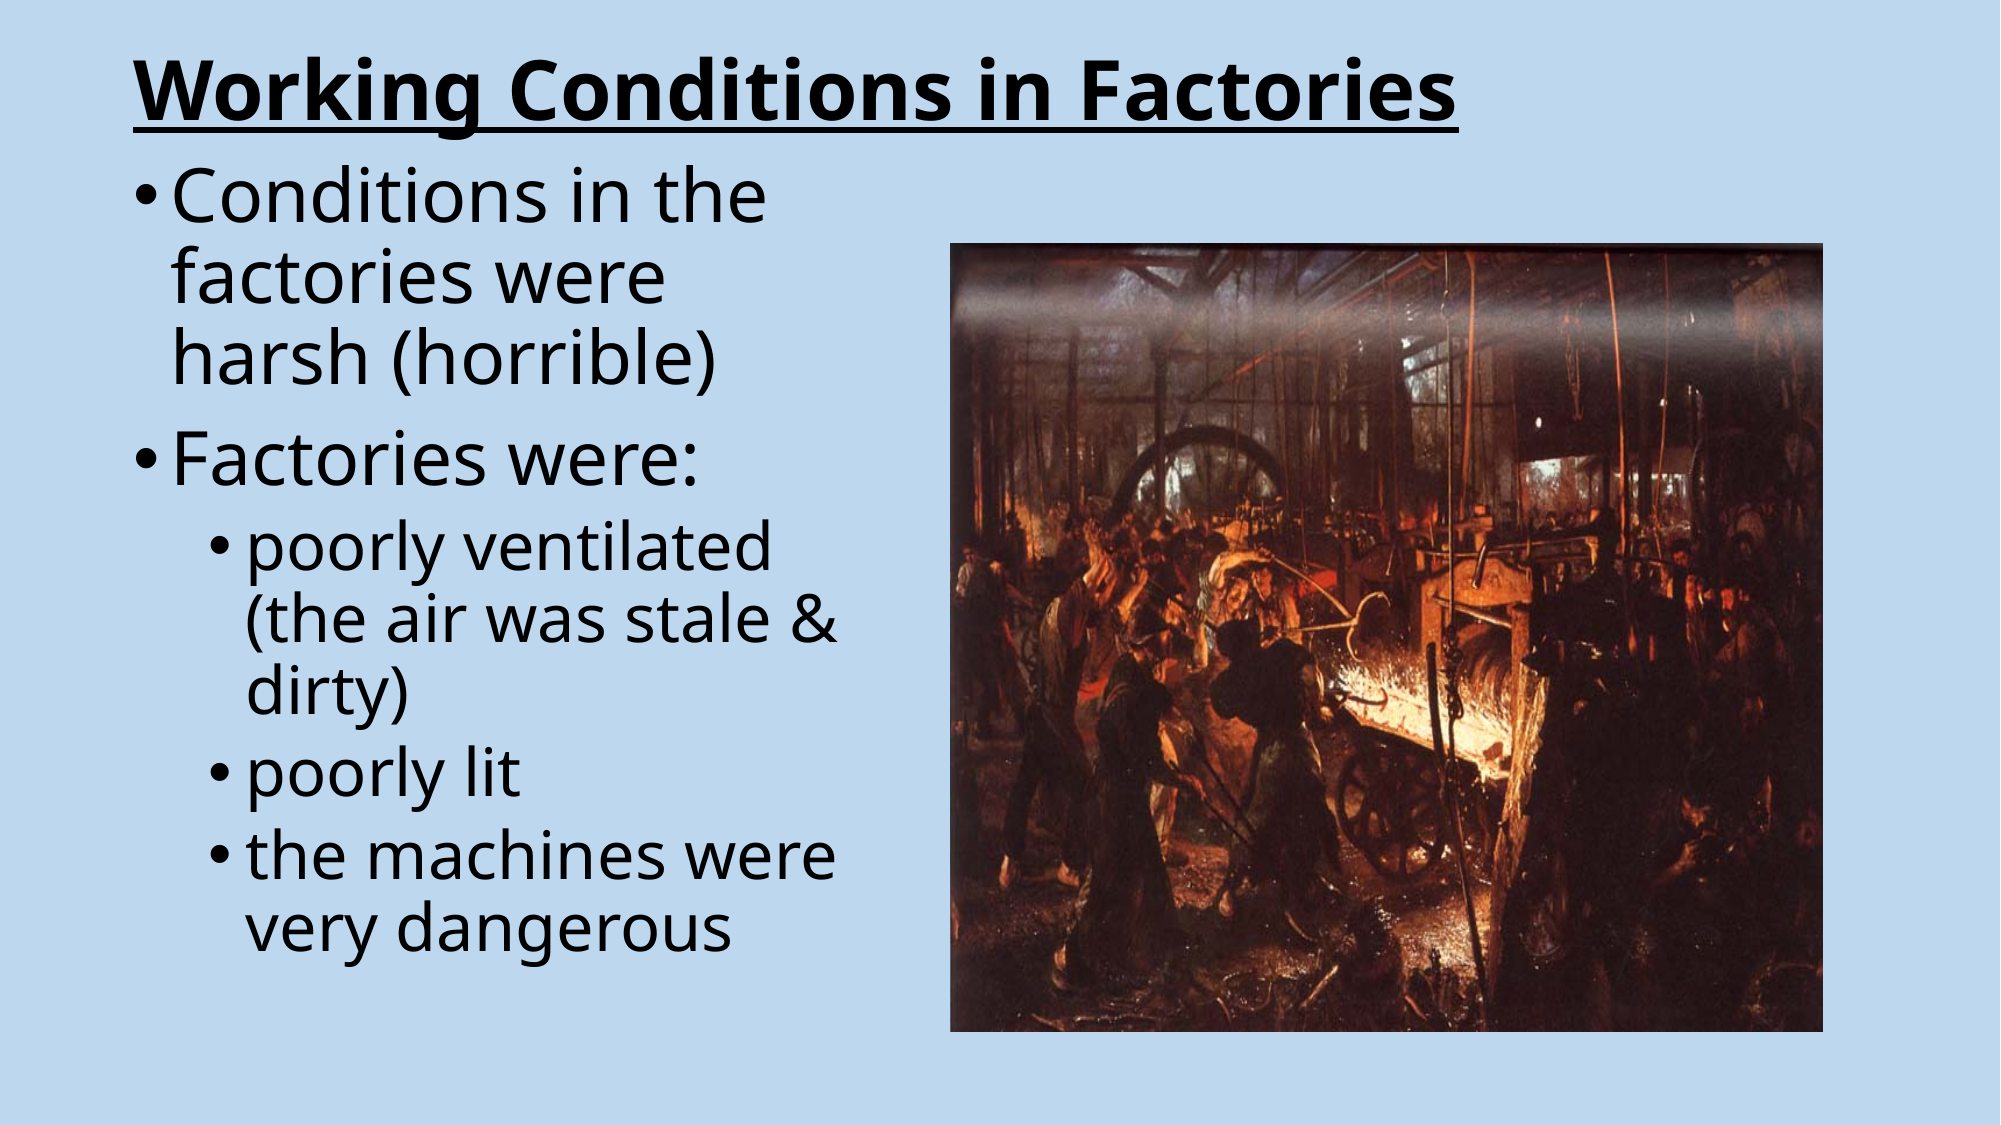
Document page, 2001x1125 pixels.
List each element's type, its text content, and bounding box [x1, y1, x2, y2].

title Working Conditions in Factories [118, 0, 1619, 188]
picture [950, 243, 1823, 1032]
text_box Conditions in the factories were harsh (horrible) Factories were: poorly ventilated (the air was stale & dirty) poorly lit the machines were very dangerous [118, 149, 902, 1125]
